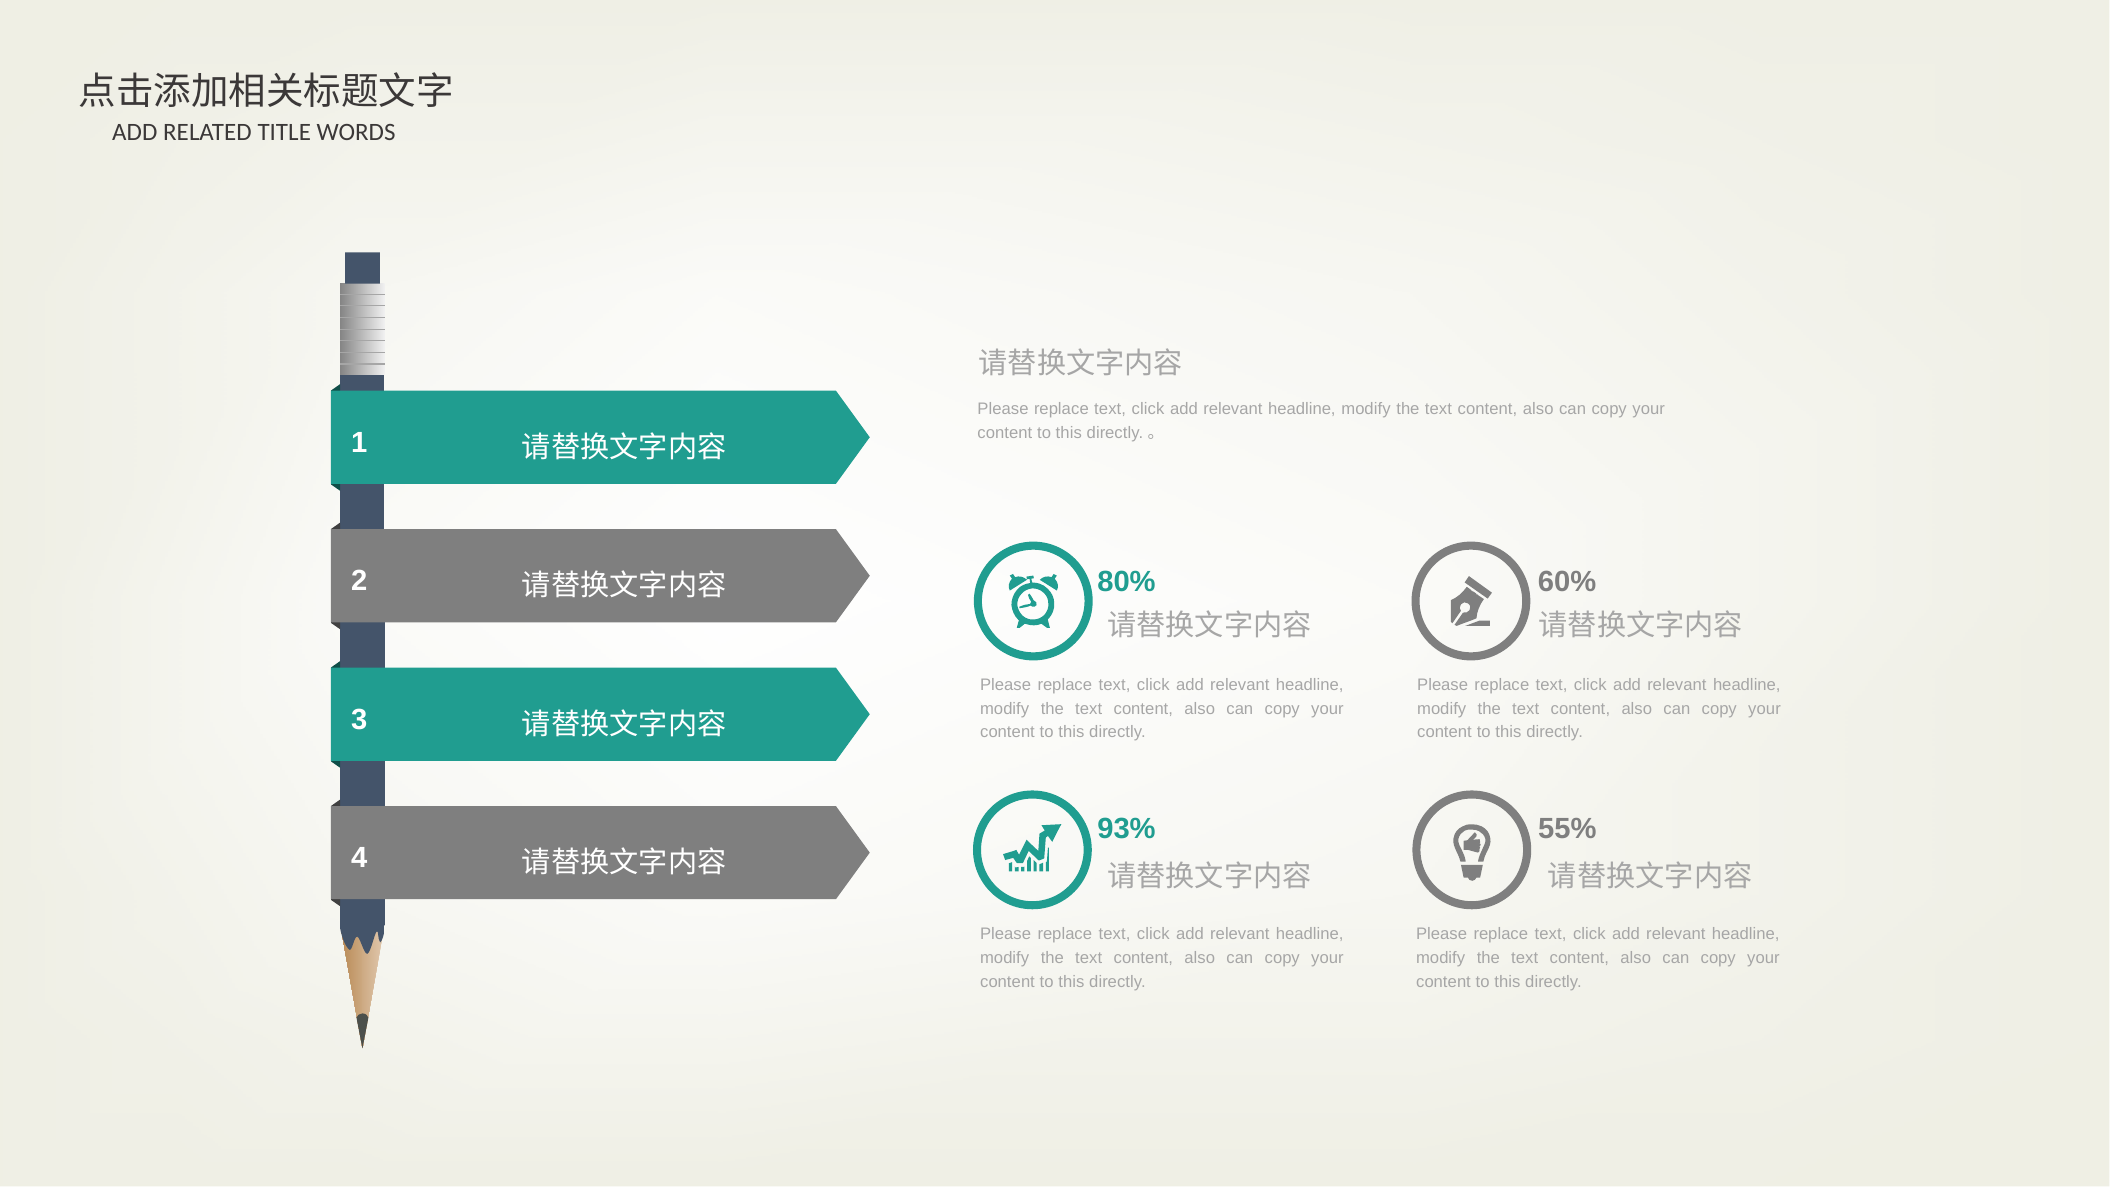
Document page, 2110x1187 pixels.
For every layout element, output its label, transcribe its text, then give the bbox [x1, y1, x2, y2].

text_box Please replace text, click add relevant headline, modify the text content, also can copy your content to this directly. [965, 912, 1359, 999]
text_box [972, 540, 1092, 662]
text_box ADD RELATED TITLE WORDS [96, 107, 413, 154]
text_box [1039, 862, 1044, 872]
text_box 请替换文字内容 [963, 330, 1199, 386]
text_box 93% [1082, 795, 1171, 853]
text_box [971, 789, 1092, 911]
text_box [1453, 824, 1491, 862]
text_box [1027, 856, 1031, 872]
text_box [1450, 576, 1492, 626]
text_box 请替换文字内容 [1533, 842, 1768, 900]
text_box Please replace text, click add relevant headline, modify the text content, also can copy your content to this directly. [1402, 662, 1796, 749]
text_box [1411, 789, 1533, 911]
text_box 点击添加相关标题文字 [62, 59, 470, 121]
text_box [1033, 860, 1037, 872]
text_box [1008, 862, 1013, 872]
text_box [1410, 540, 1523, 662]
text_box [1460, 864, 1483, 881]
text_box [1003, 824, 1062, 864]
text_box 80% [1082, 547, 1171, 605]
text_box 请替换文字内容 [1092, 592, 1328, 649]
text_box 请替换文字内容 [1523, 592, 1759, 649]
text_box Please replace text, click add relevant headline, modify the text content, also can copy your content to this directly.。 [962, 386, 1681, 449]
text_box 55% [1523, 795, 1612, 853]
text_box 请替换文字内容 [1092, 842, 1328, 900]
text_box [1039, 573, 1058, 591]
text_box [1045, 847, 1049, 872]
text_box Please replace text, click add relevant headline, modify the text content, also can copy your content to this directly. [965, 662, 1359, 749]
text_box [330, 252, 870, 1049]
text_box 60% [1523, 547, 1612, 605]
text_box [1008, 573, 1055, 628]
text_box Please replace text, click add relevant headline, modify the text content, also can copy your content to this directly. [1401, 912, 1795, 999]
